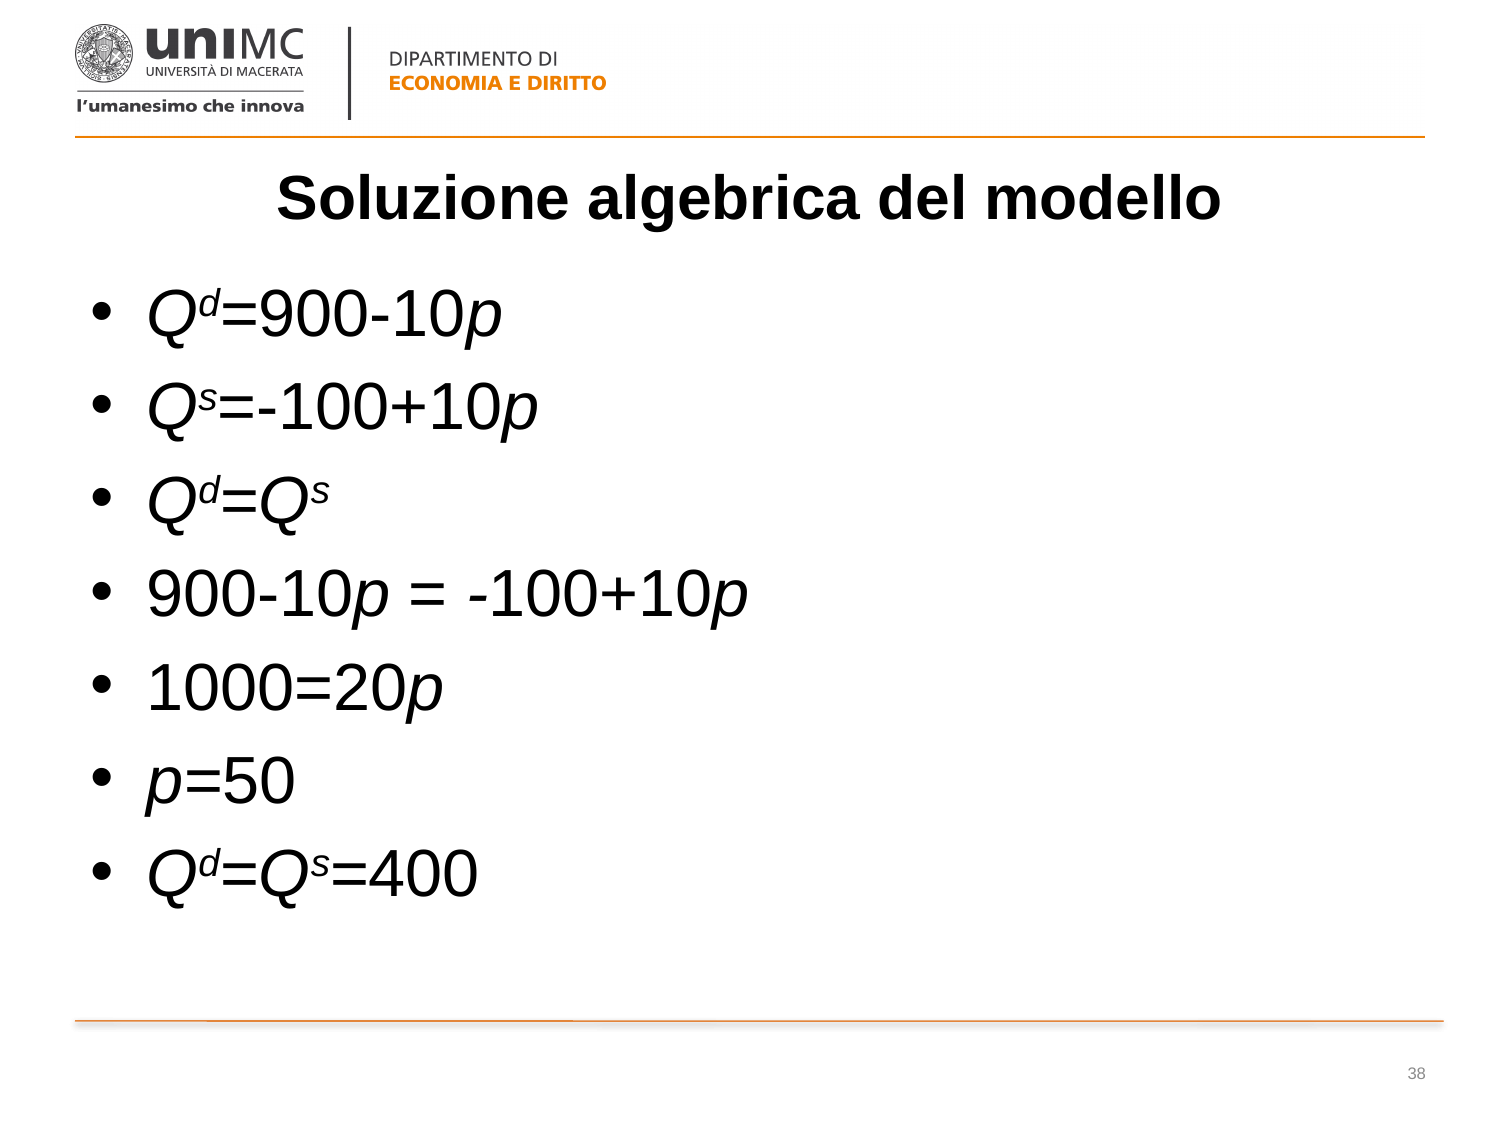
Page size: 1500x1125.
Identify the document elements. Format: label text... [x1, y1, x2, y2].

list Qd=900-10p Qs=-100+10p Qd=Qs 900-10p = -100+10p 1000=20p p=50 Qd=Qs=400 [75, 262, 1425, 1005]
slide_number 38 [1091, 1042, 1442, 1103]
picture [75, 24, 1425, 138]
title Soluzione algebrica del modello [75, 149, 1425, 241]
